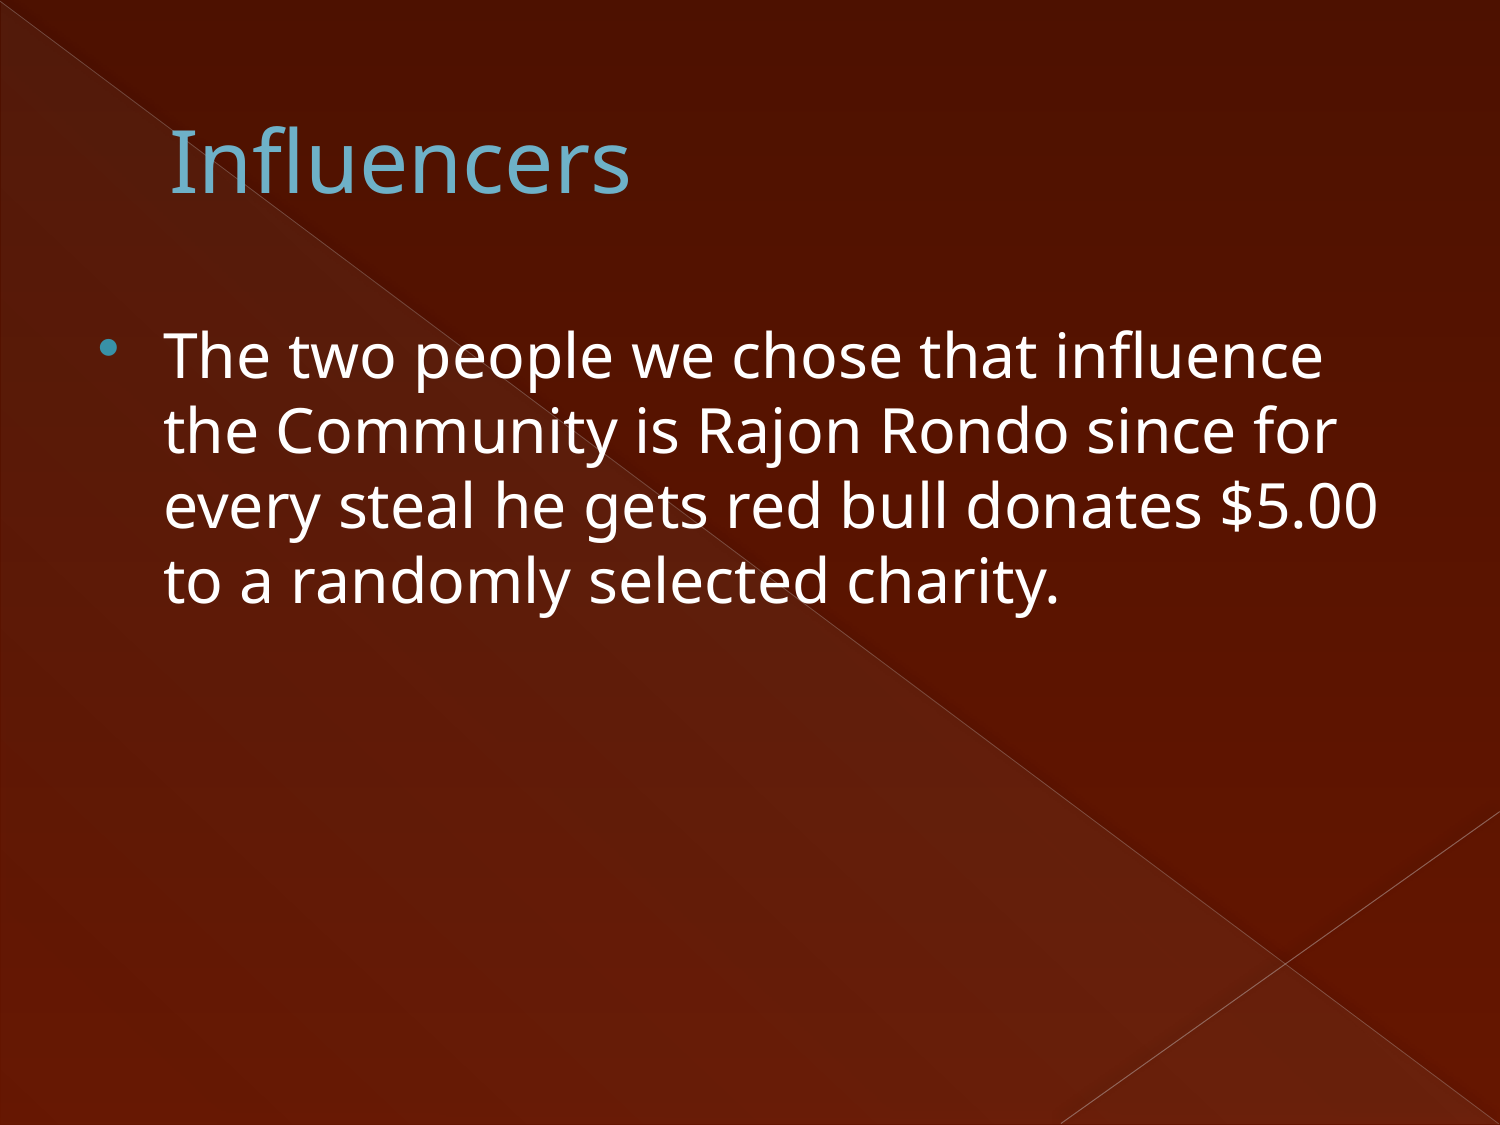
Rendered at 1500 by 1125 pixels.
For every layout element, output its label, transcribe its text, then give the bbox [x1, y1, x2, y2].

title Influencers [75, 43, 1425, 274]
list The two people we chose that influence the Community is Rajon Rondo since for every steal he gets red bull donates $5.00 to a randomly selected charity. [75, 308, 1425, 1059]
